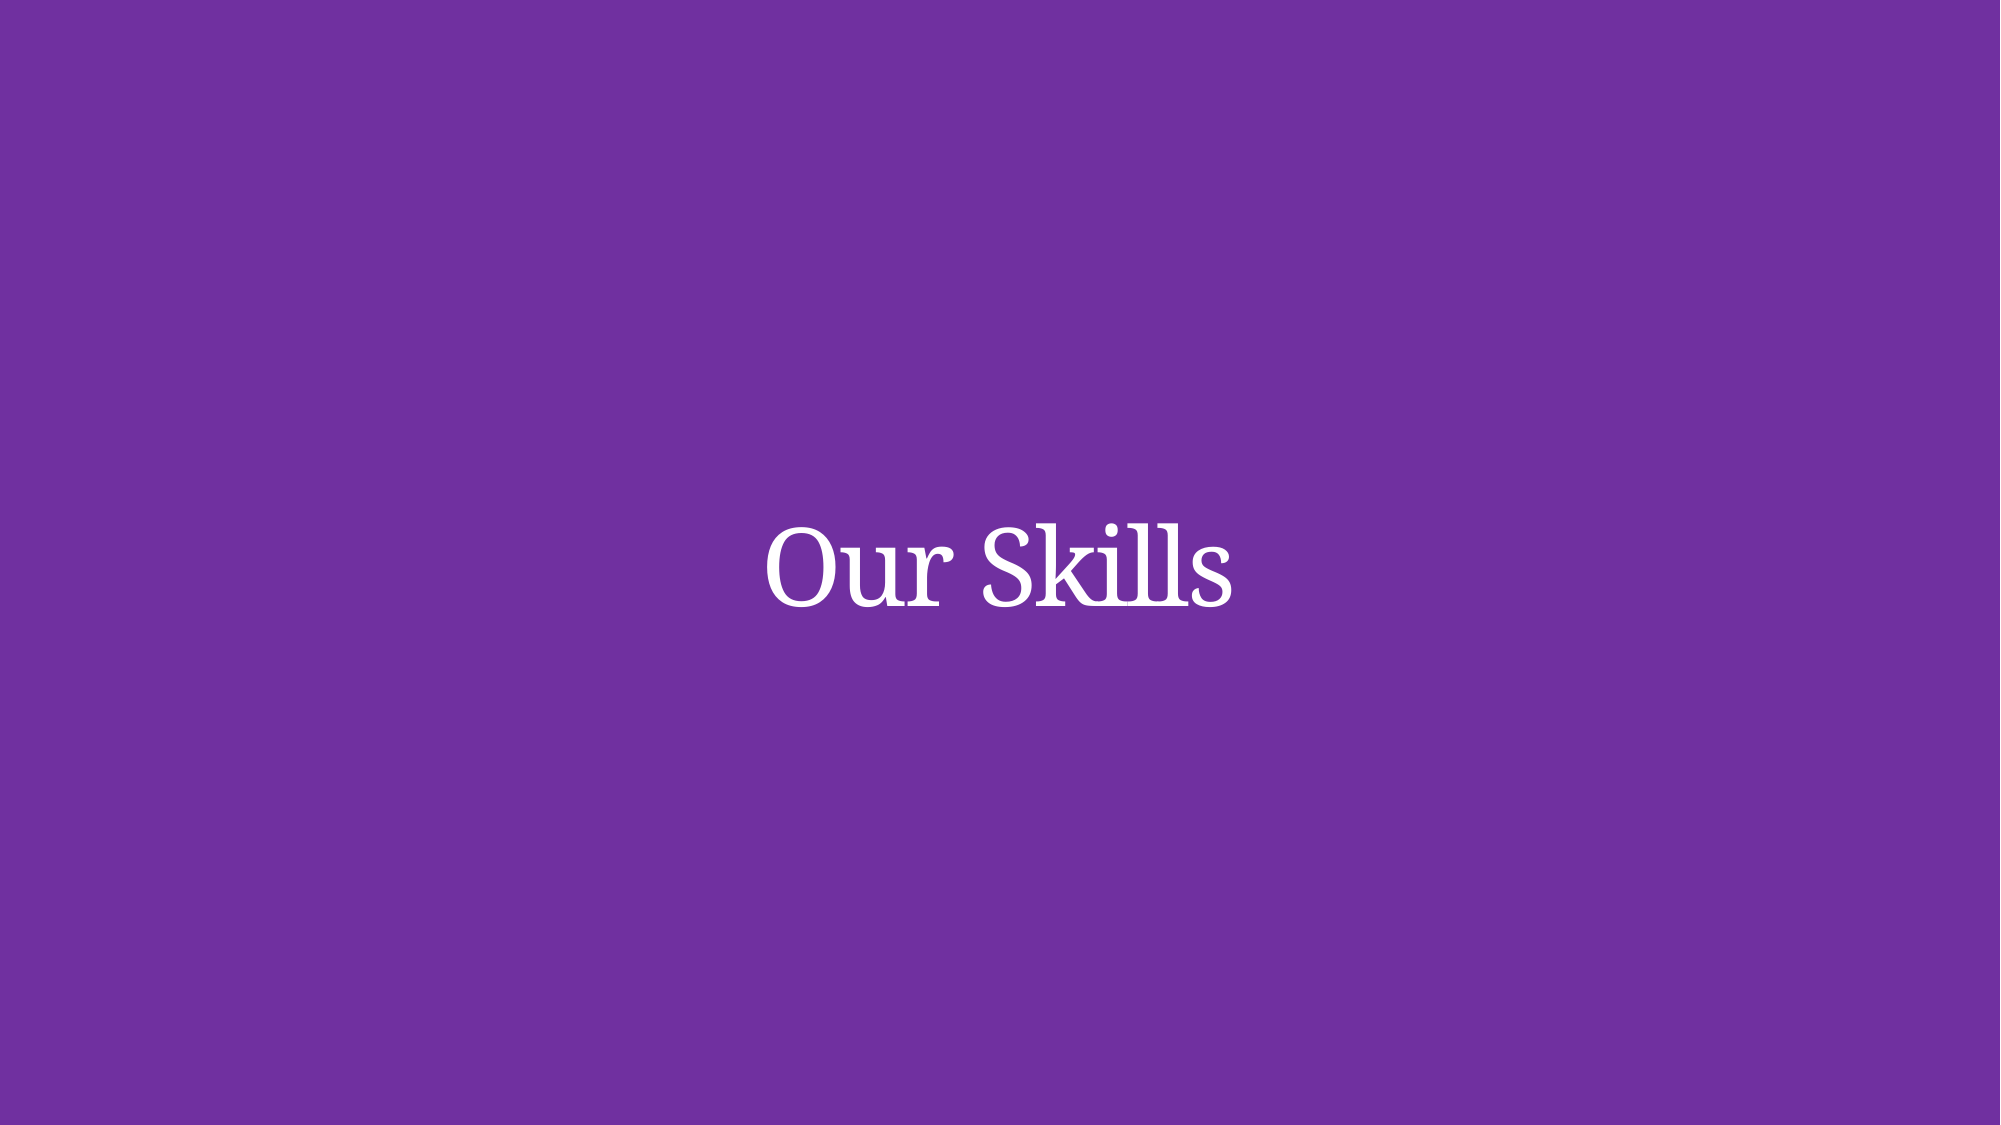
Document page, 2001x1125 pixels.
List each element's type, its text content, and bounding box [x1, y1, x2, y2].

list Our Skills [710, 492, 1288, 643]
